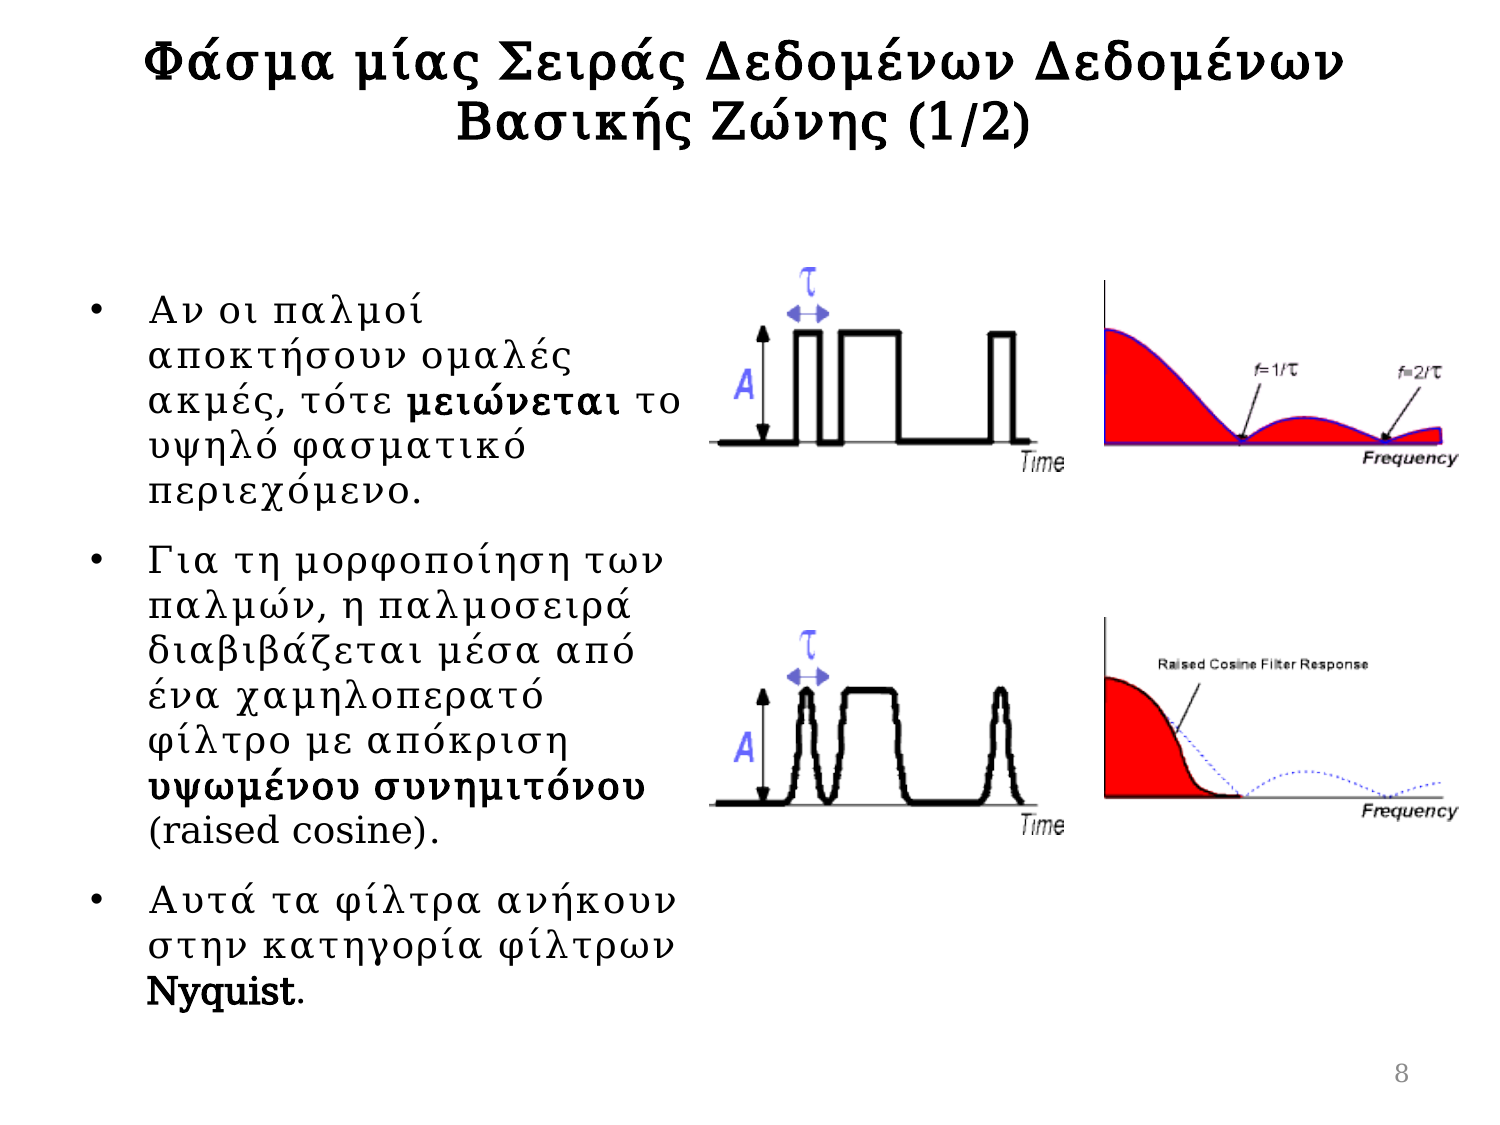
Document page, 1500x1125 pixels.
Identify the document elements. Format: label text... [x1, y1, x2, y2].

title Φάσμα μίας Σειράς Δεδομένων Δεδομένων Βασικής Ζώνης (1/2) [29, 19, 1459, 159]
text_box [708, 266, 1459, 835]
slide_number 8 [1222, 1042, 1425, 1103]
list Αν οι παλμοί αποκτήσουν ομαλές ακμές, τότε μειώνεται το υψηλό φασματικό περιεχόμενο. Για τη μορφοποίηση των παλμών, η παλμοσειρά διαβιβάζεται μέσα από ένα χαμηλοπερατό φίλτρο με απόκριση υψωμένου συνημιτόνου (raised cosine). Αυτά τα φίλτρα ανήκουν στην κατηγορία φίλτρων Nyquist. [75, 278, 710, 988]
